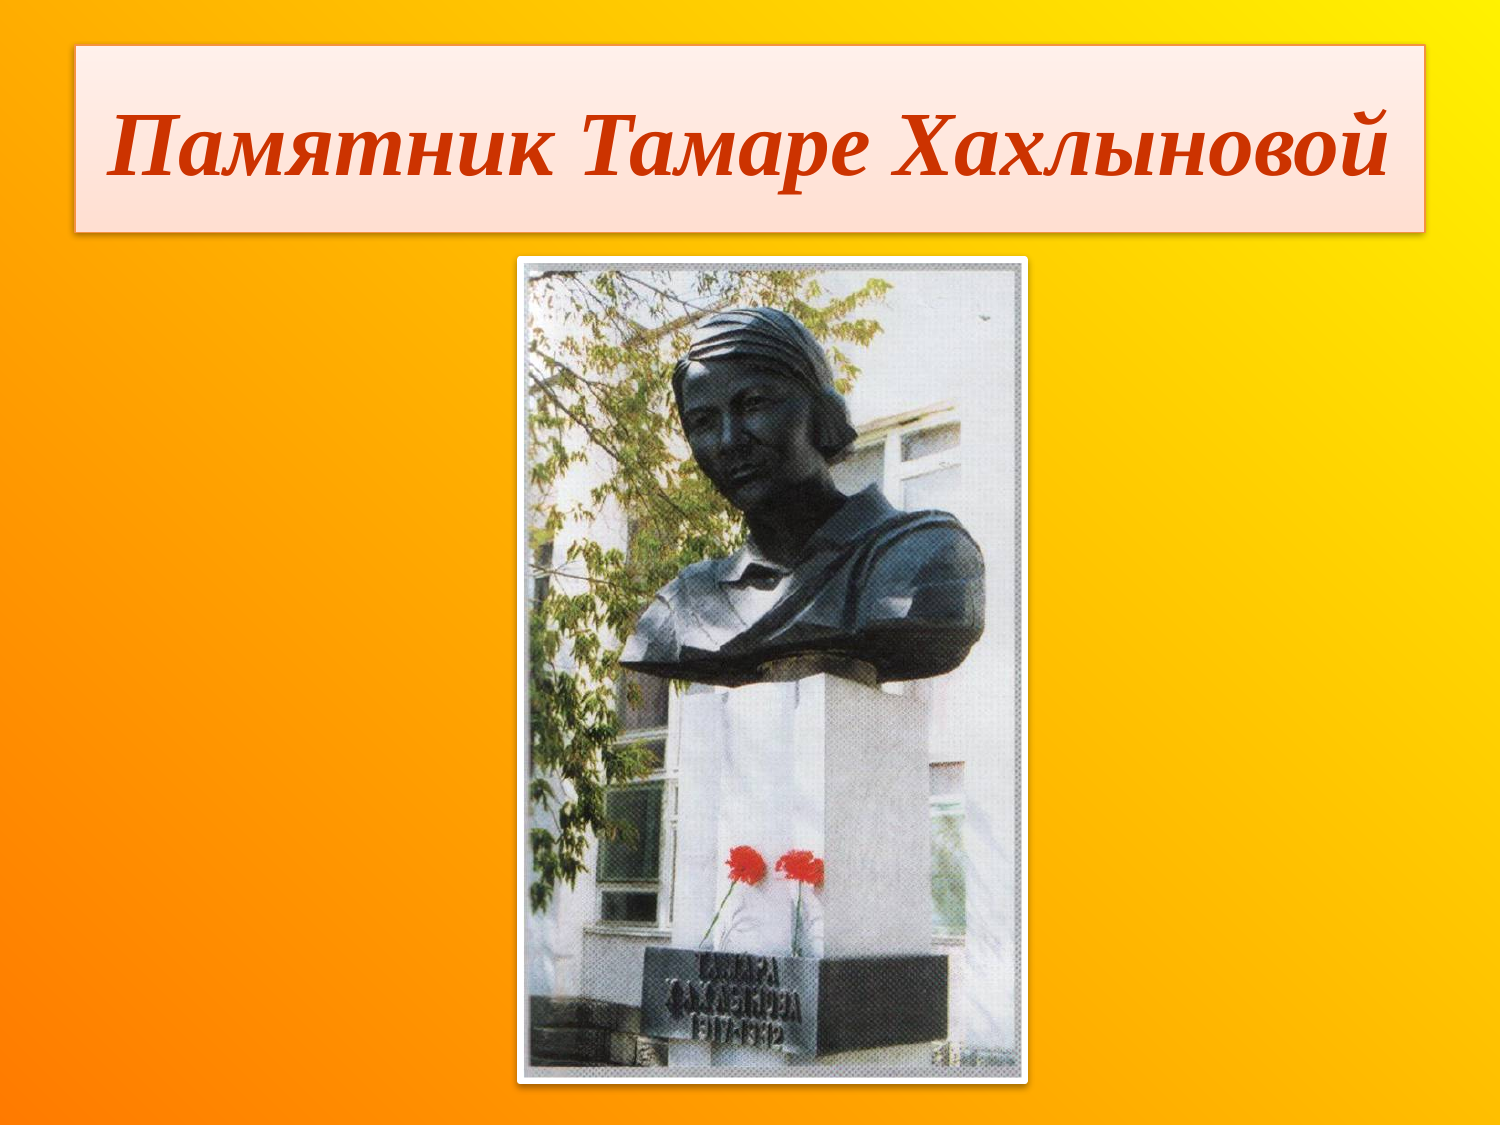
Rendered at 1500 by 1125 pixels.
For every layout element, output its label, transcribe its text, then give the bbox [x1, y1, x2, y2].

title Памятник Тамаре Хахлыновой [74, 44, 1426, 233]
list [522, 262, 1022, 1079]
